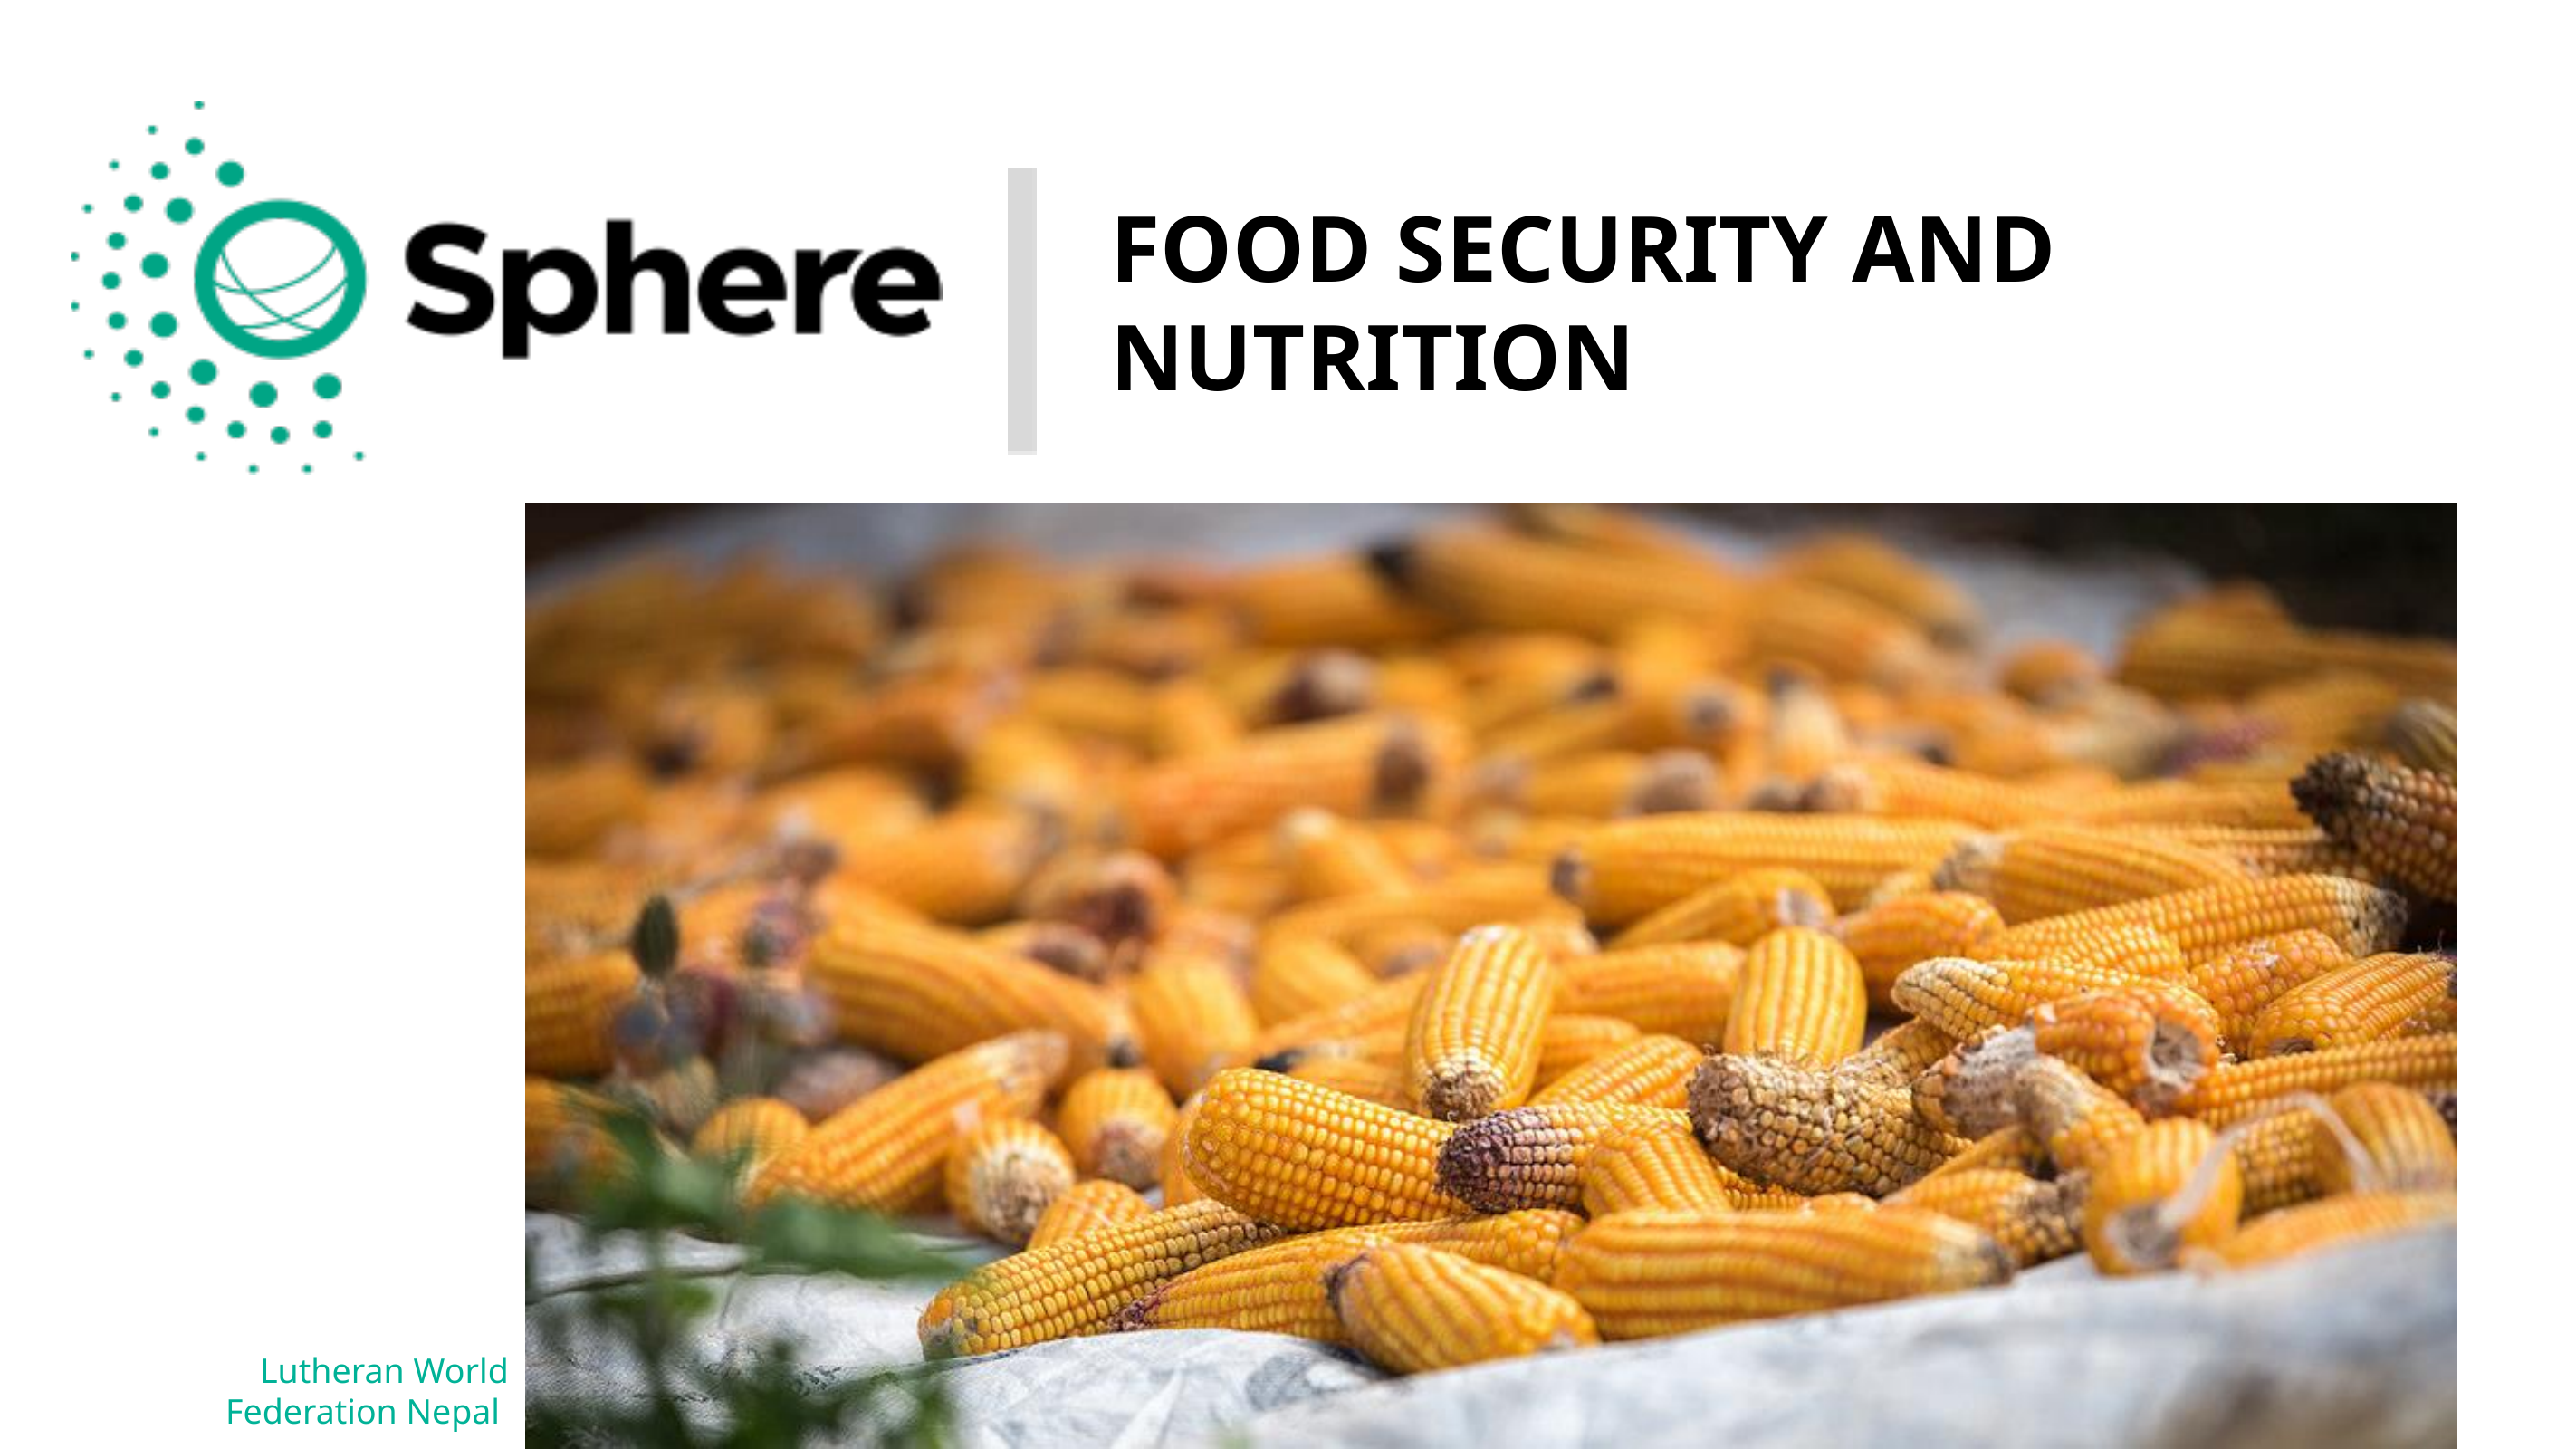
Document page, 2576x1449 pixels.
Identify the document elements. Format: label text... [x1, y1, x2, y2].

picture [71, 101, 943, 475]
title Food Security and Nutrition [1102, 182, 2210, 420]
picture [1008, 168, 1037, 455]
picture [525, 503, 2457, 1449]
text_box Lutheran World Federation Nepal [168, 1342, 519, 1438]
